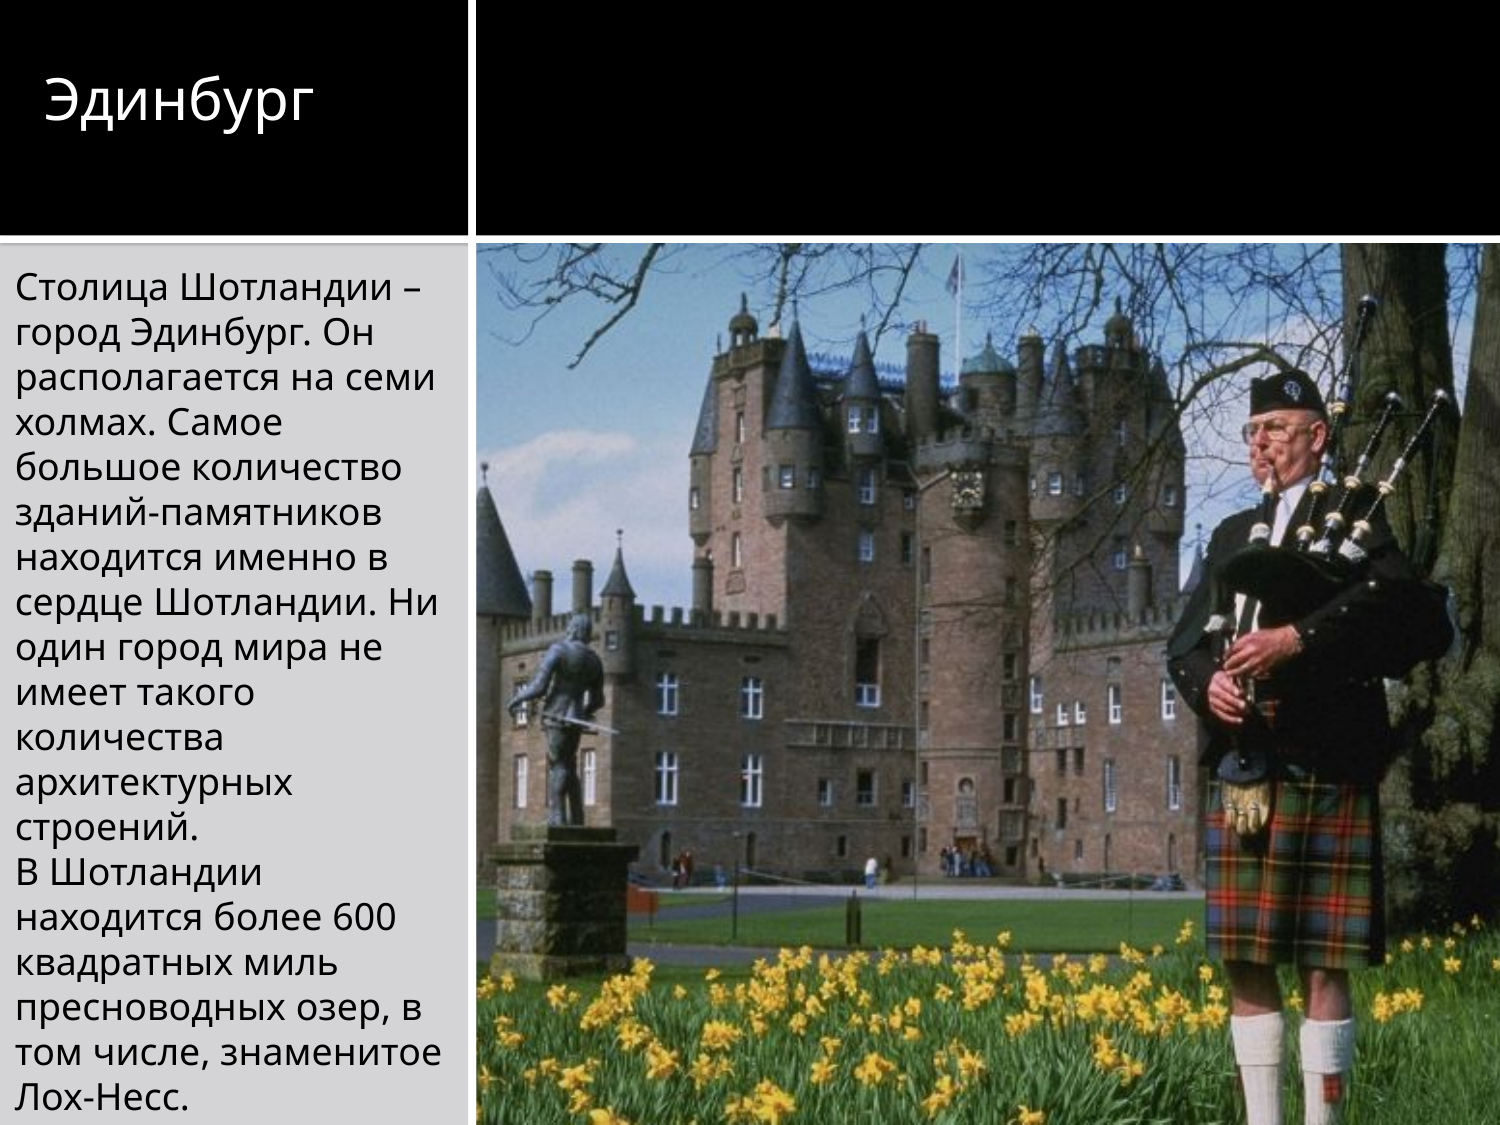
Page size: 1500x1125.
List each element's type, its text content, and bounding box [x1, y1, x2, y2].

picture [476, 243, 1500, 1125]
text_box Столица Шотландии – город Эдинбург. Он располагается на семи холмах. Самое большое количество зданий-памятников находится именно в сердце Шотландии. Ни один город мира не имеет такого количества архитектурных строений. В Шотландии находится более 600 квадратных миль пресноводных озер, в том числе, знаменитое Лох-Несс. [0, 255, 467, 1125]
text_box Эдинбург [29, 54, 745, 140]
